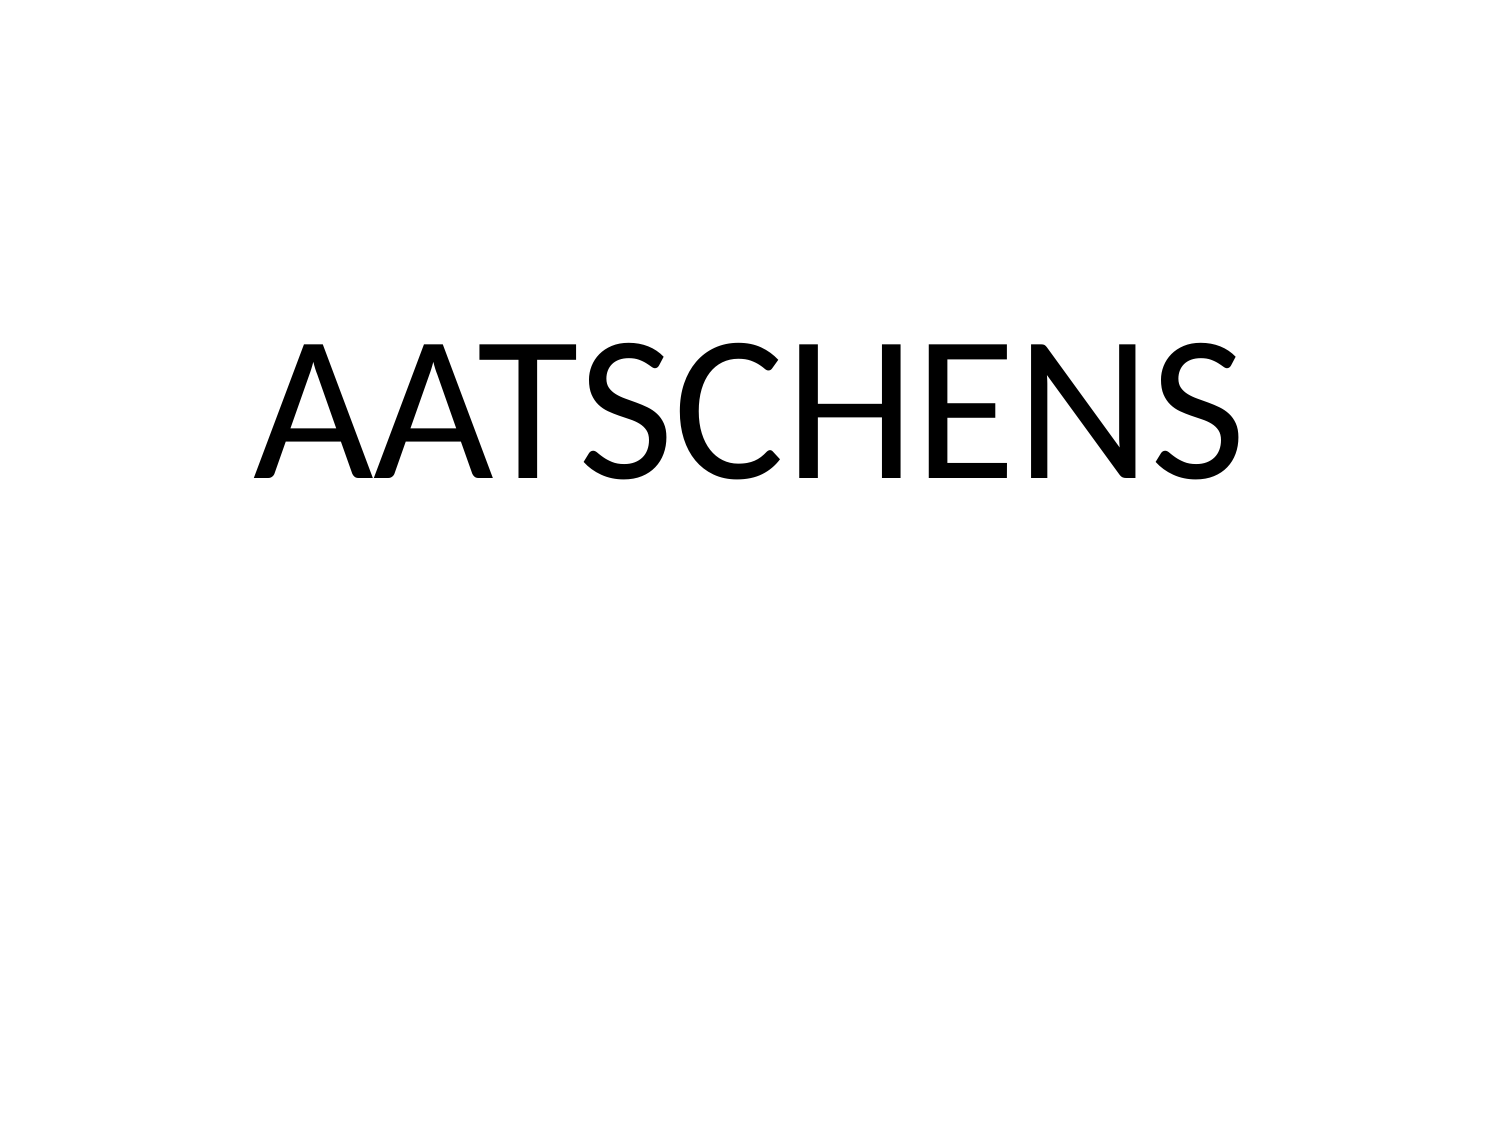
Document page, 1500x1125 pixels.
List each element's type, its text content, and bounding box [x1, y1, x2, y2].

list AATSCHENS [75, 262, 1425, 1005]
